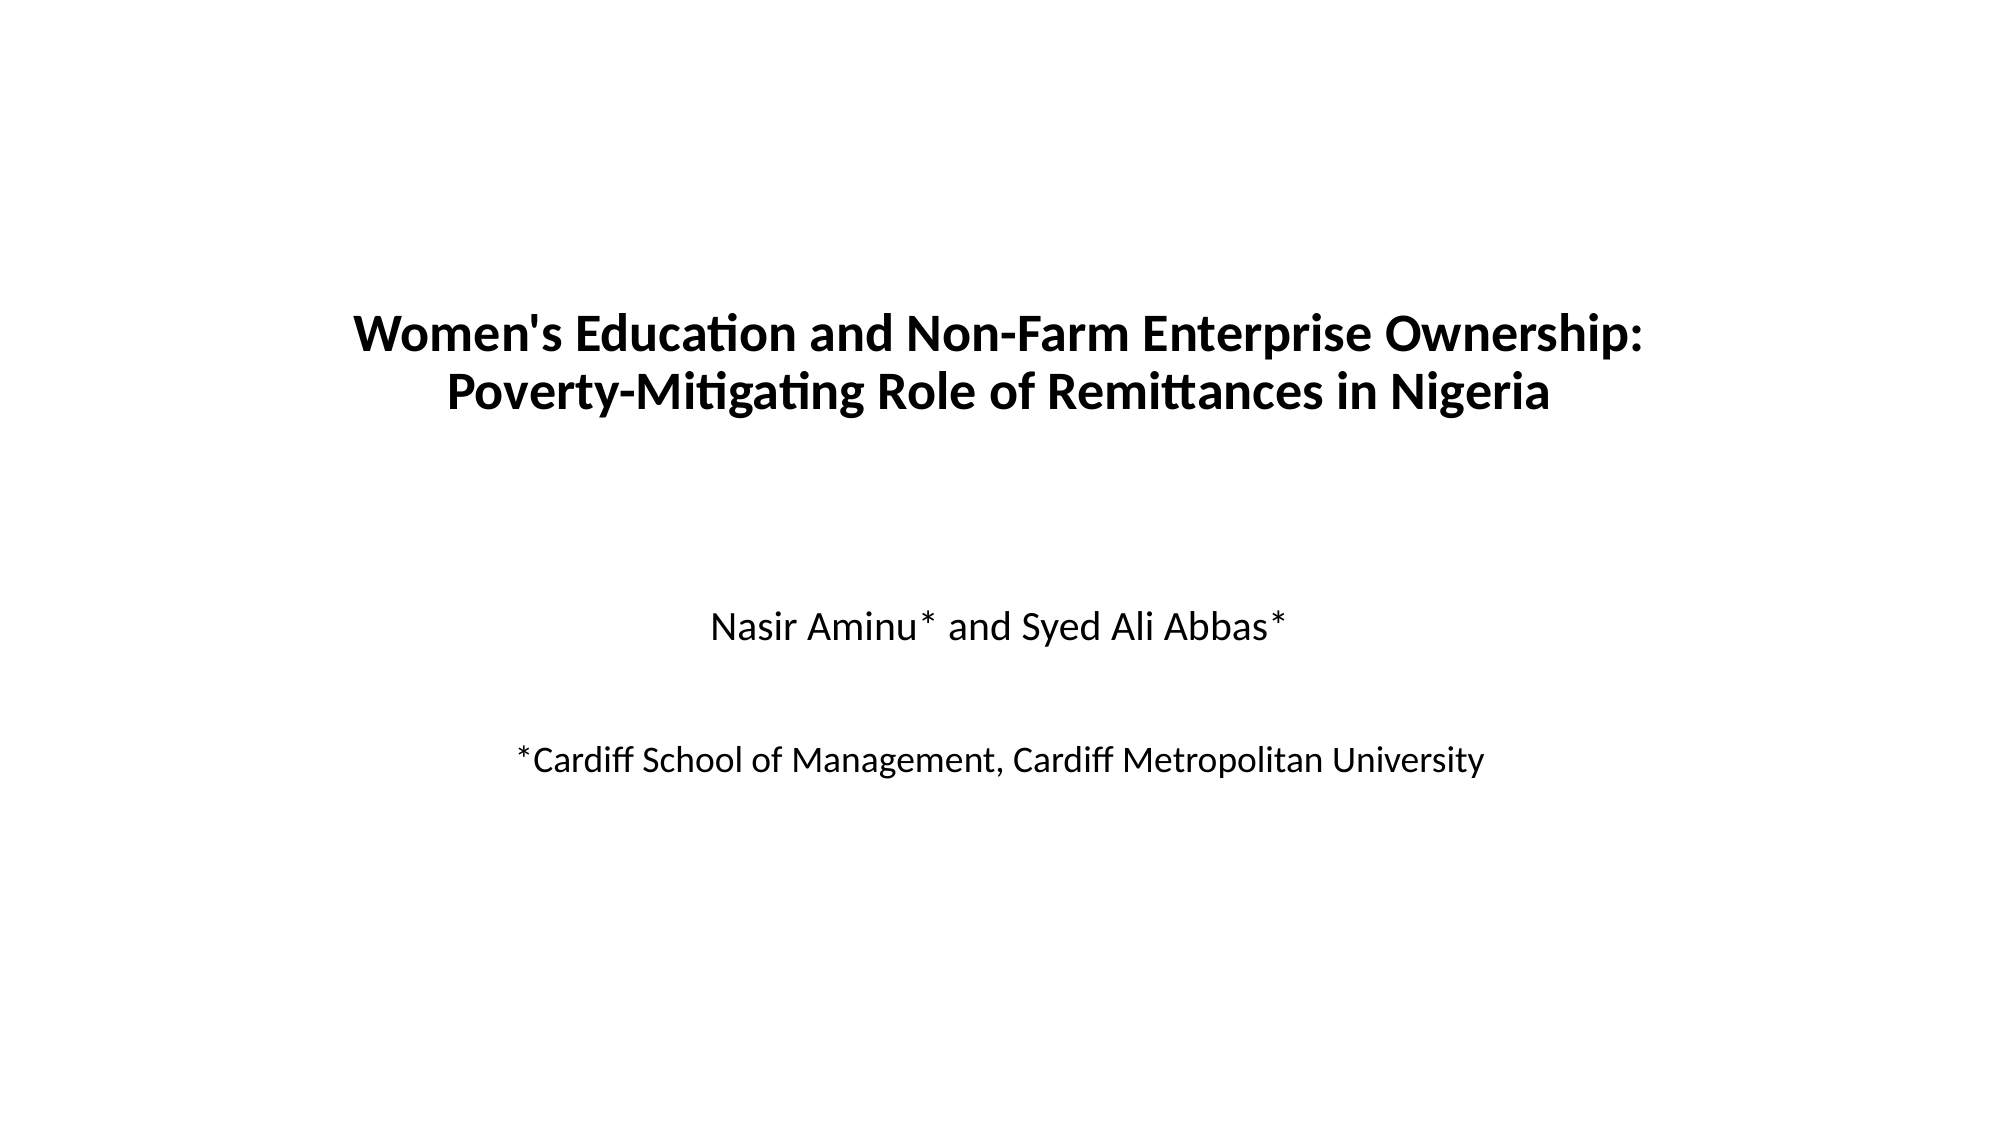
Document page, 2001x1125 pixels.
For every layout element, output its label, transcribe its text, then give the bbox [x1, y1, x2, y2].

subtitle Nasir Aminu* and Syed Ali Abbas* *Cardiff School of Management, Cardiff Metropolitan University [249, 590, 1750, 863]
title Women's Education and Non-Farm Enterprise Ownership: Poverty-Mitigating Role of Remittances in Nigeria [249, 221, 1750, 429]
